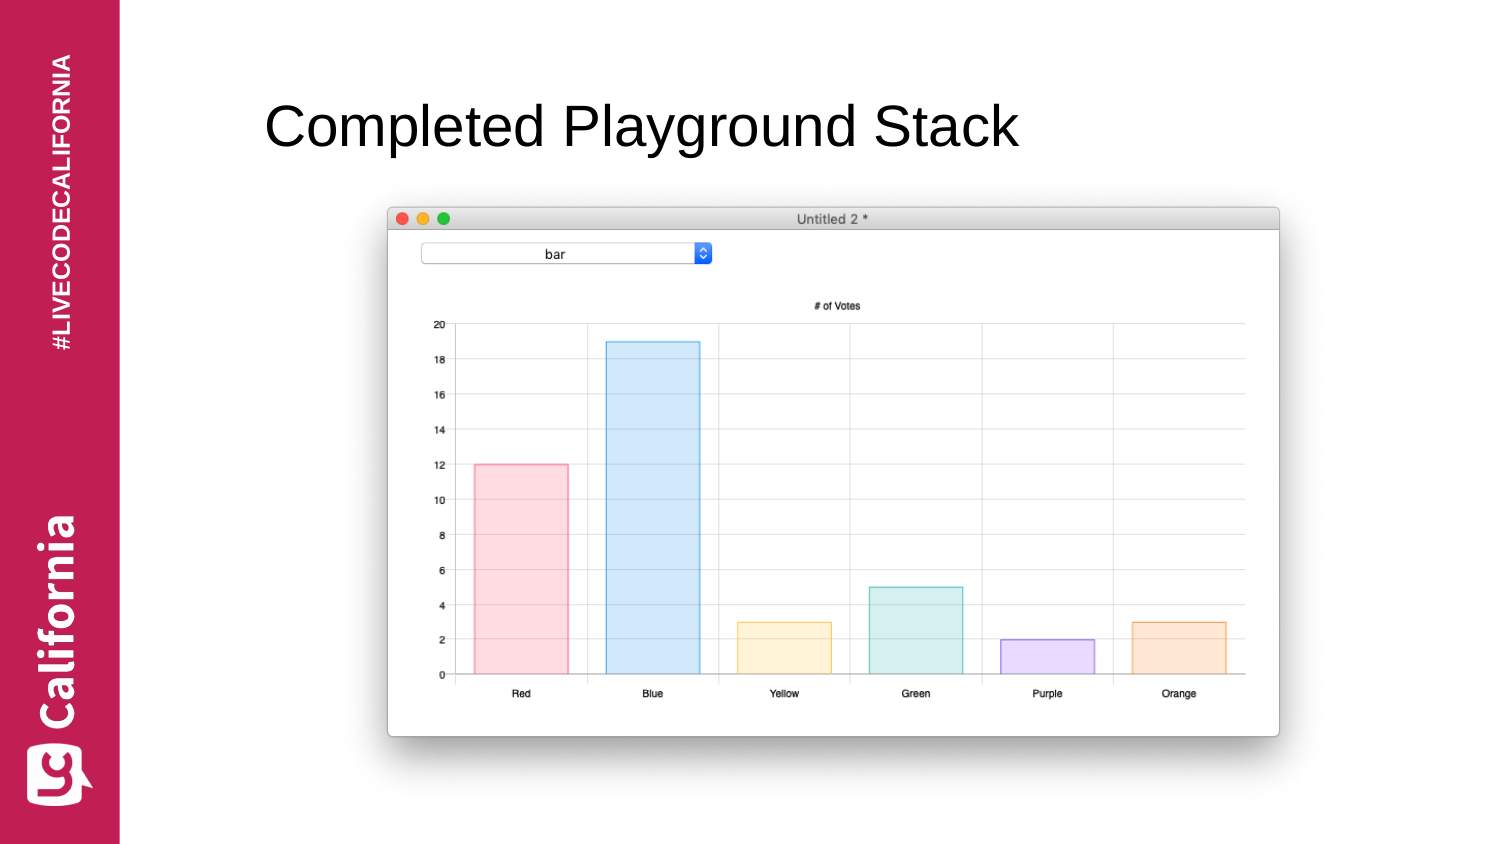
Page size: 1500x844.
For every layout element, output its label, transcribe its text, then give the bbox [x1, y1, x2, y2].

picture [329, 167, 1337, 813]
picture [0, 0, 120, 844]
title Completed Playground Stack [249, 72, 1417, 236]
